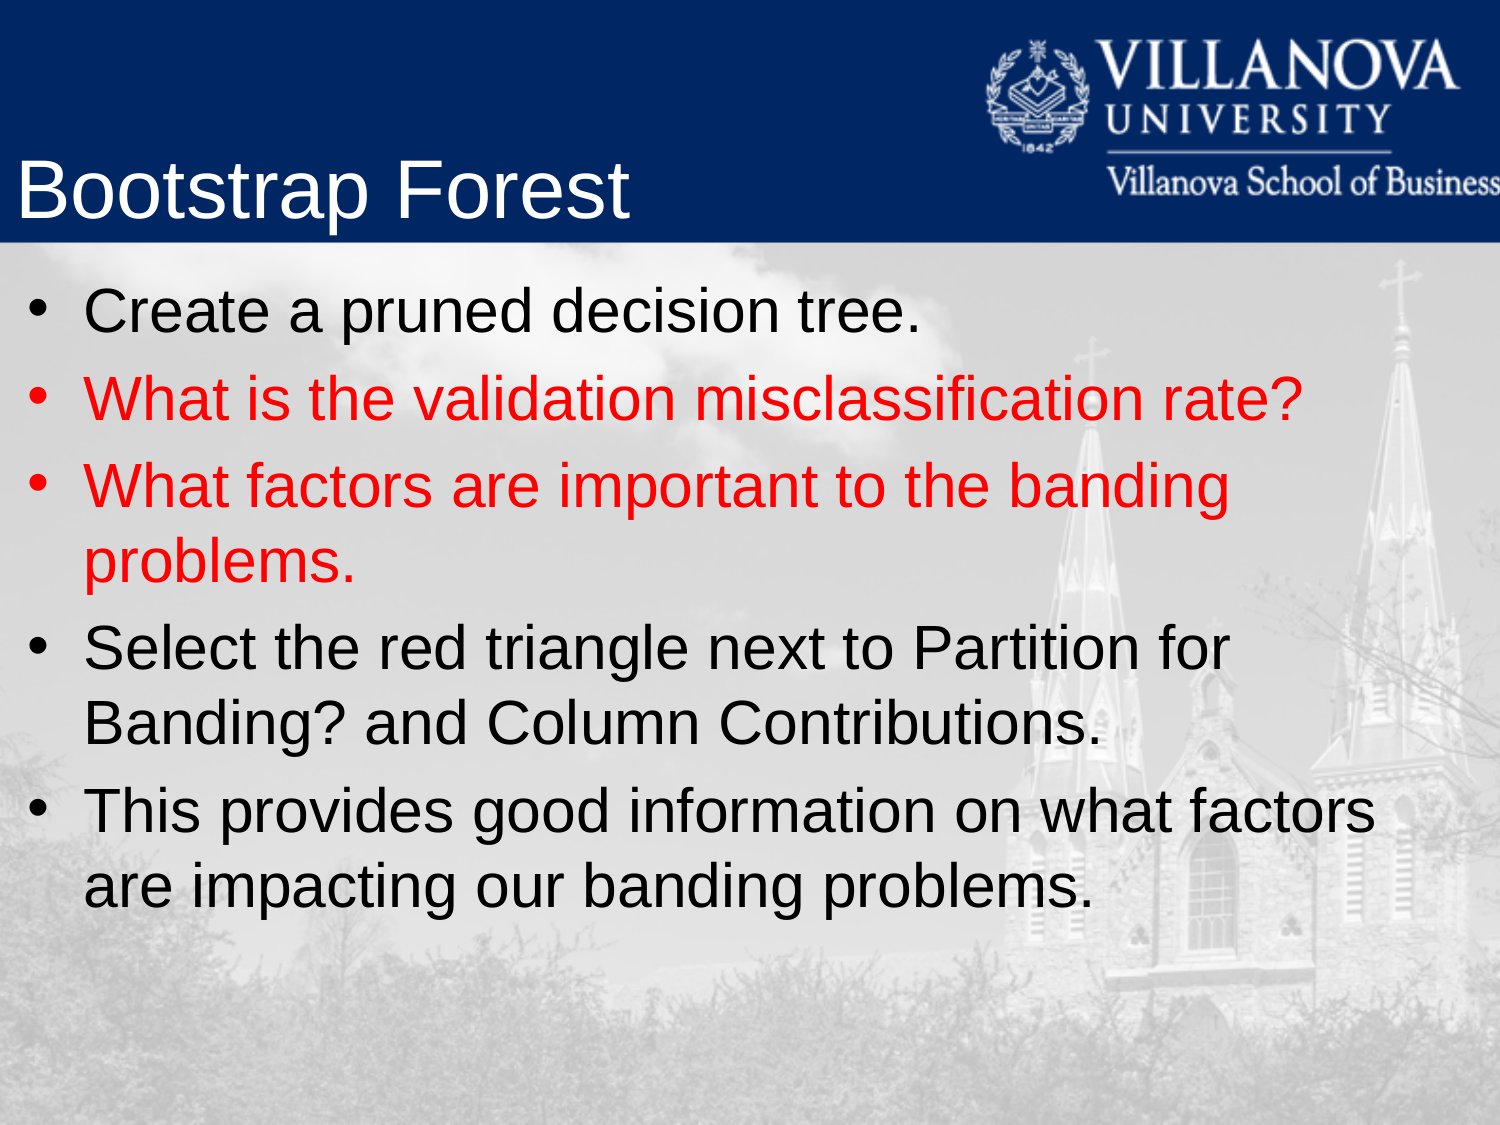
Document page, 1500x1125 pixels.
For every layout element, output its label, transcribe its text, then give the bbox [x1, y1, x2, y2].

picture [0, 0, 1500, 1125]
list Create a pruned decision tree. What is the validation misclassification rate? What factors are important to the banding problems. Select the red triangle next to Partition for Banding? and Column Contributions. This provides good information on what factors are impacting our banding problems. [12, 262, 1463, 1125]
text_box Bootstrap Forest [0, 62, 1350, 250]
